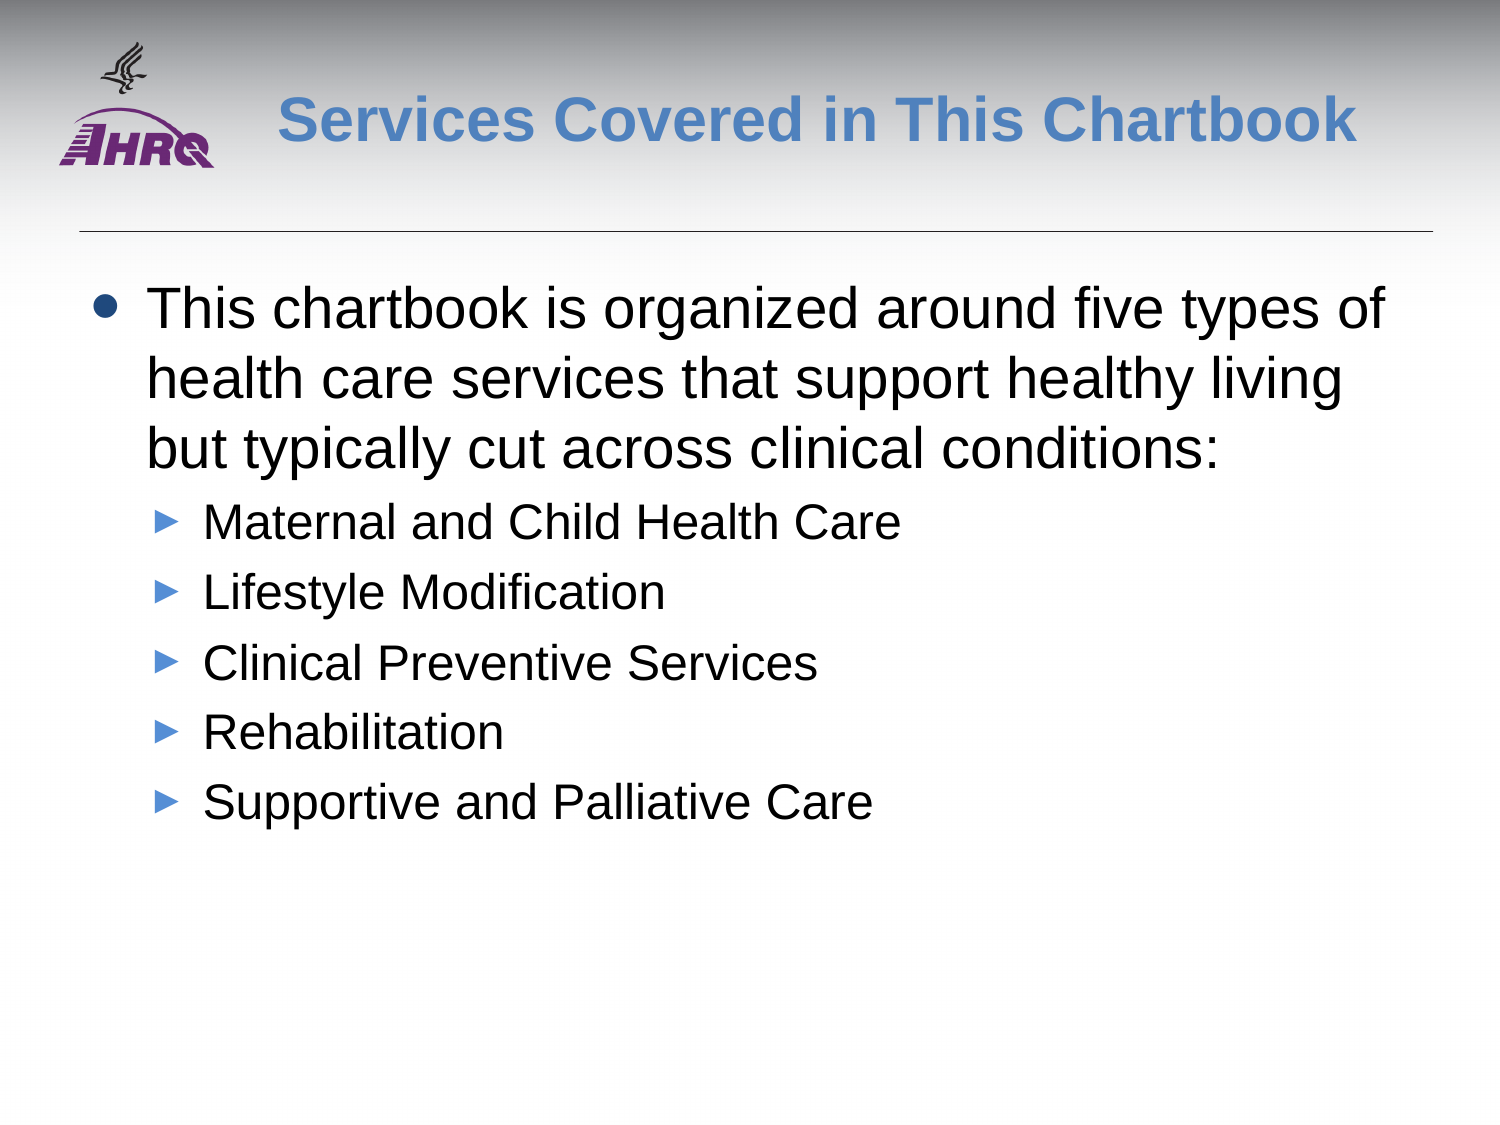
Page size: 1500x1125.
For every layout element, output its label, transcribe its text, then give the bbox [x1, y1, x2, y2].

list This chartbook is organized around five types of health care services that support healthy living but typically cut across clinical conditions: Maternal and Child Health Care Lifestyle Modification Clinical Preventive Services Rehabilitation Supportive and Palliative Care [75, 262, 1425, 1005]
title Services Covered in This Chartbook [262, 45, 1425, 188]
picture [0, 0, 1500, 1125]
